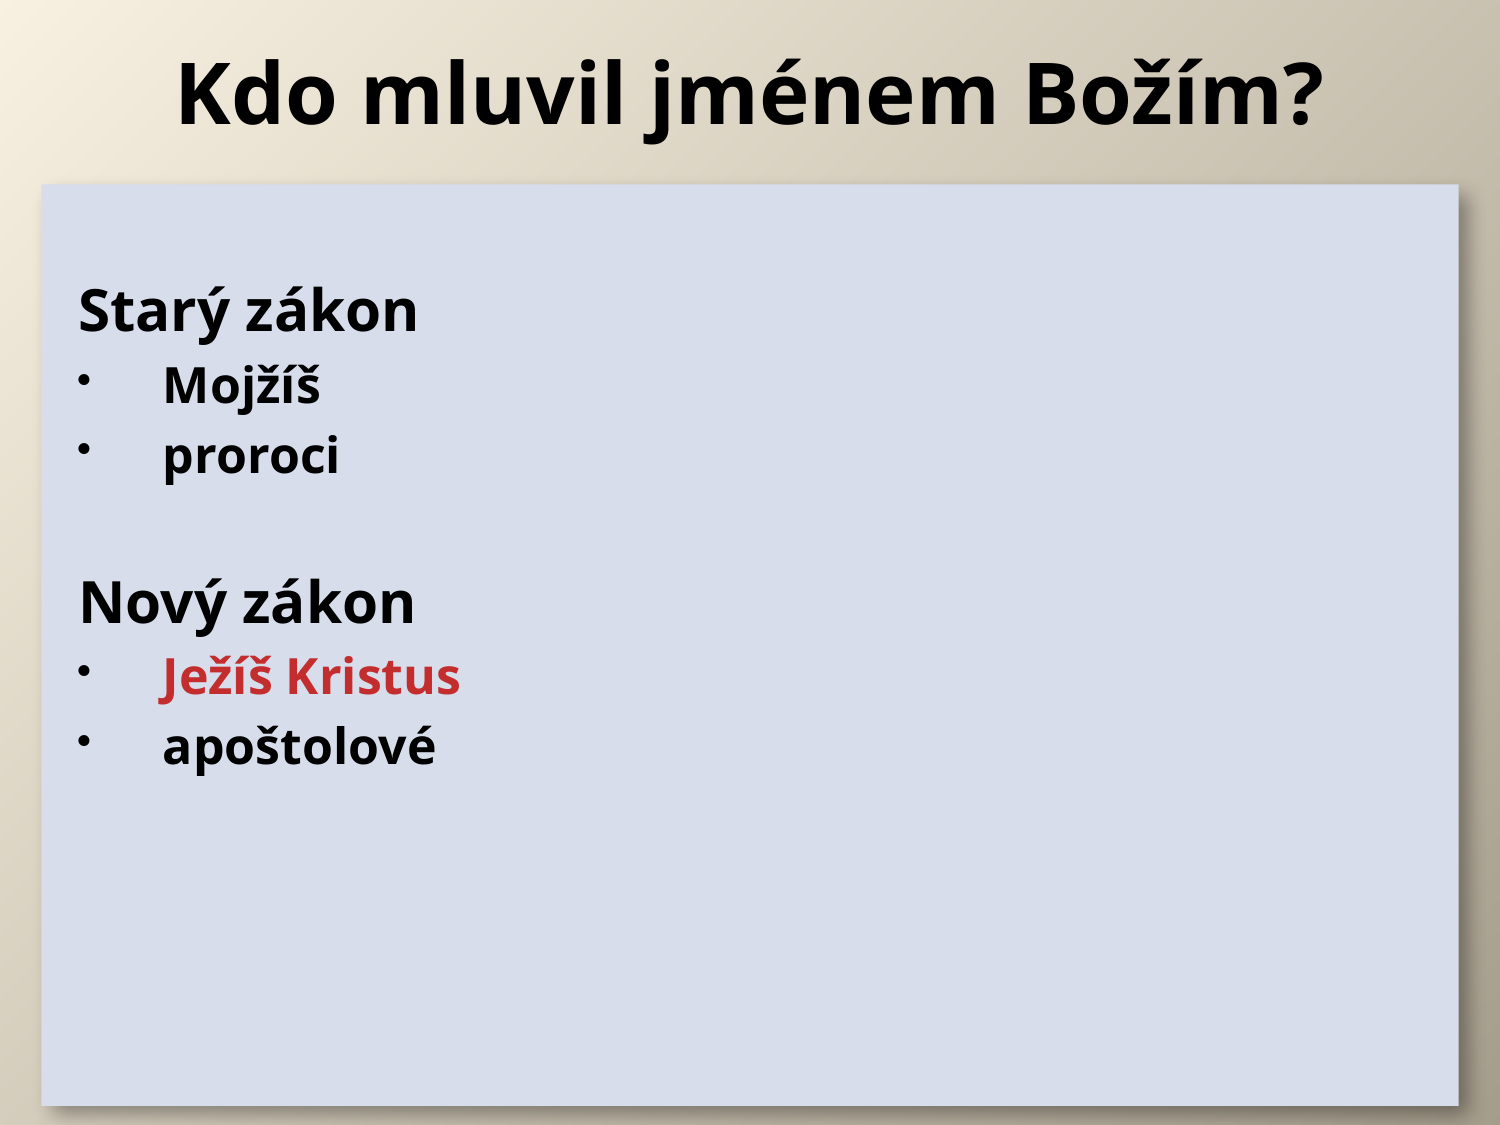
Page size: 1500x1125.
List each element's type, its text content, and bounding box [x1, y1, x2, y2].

title Kdo mluvil jménem Božím? [17, 19, 1483, 161]
list Starý zákon Mojžíš proroci Nový zákon Ježíš Kristus apoštolové [41, 184, 1459, 1107]
